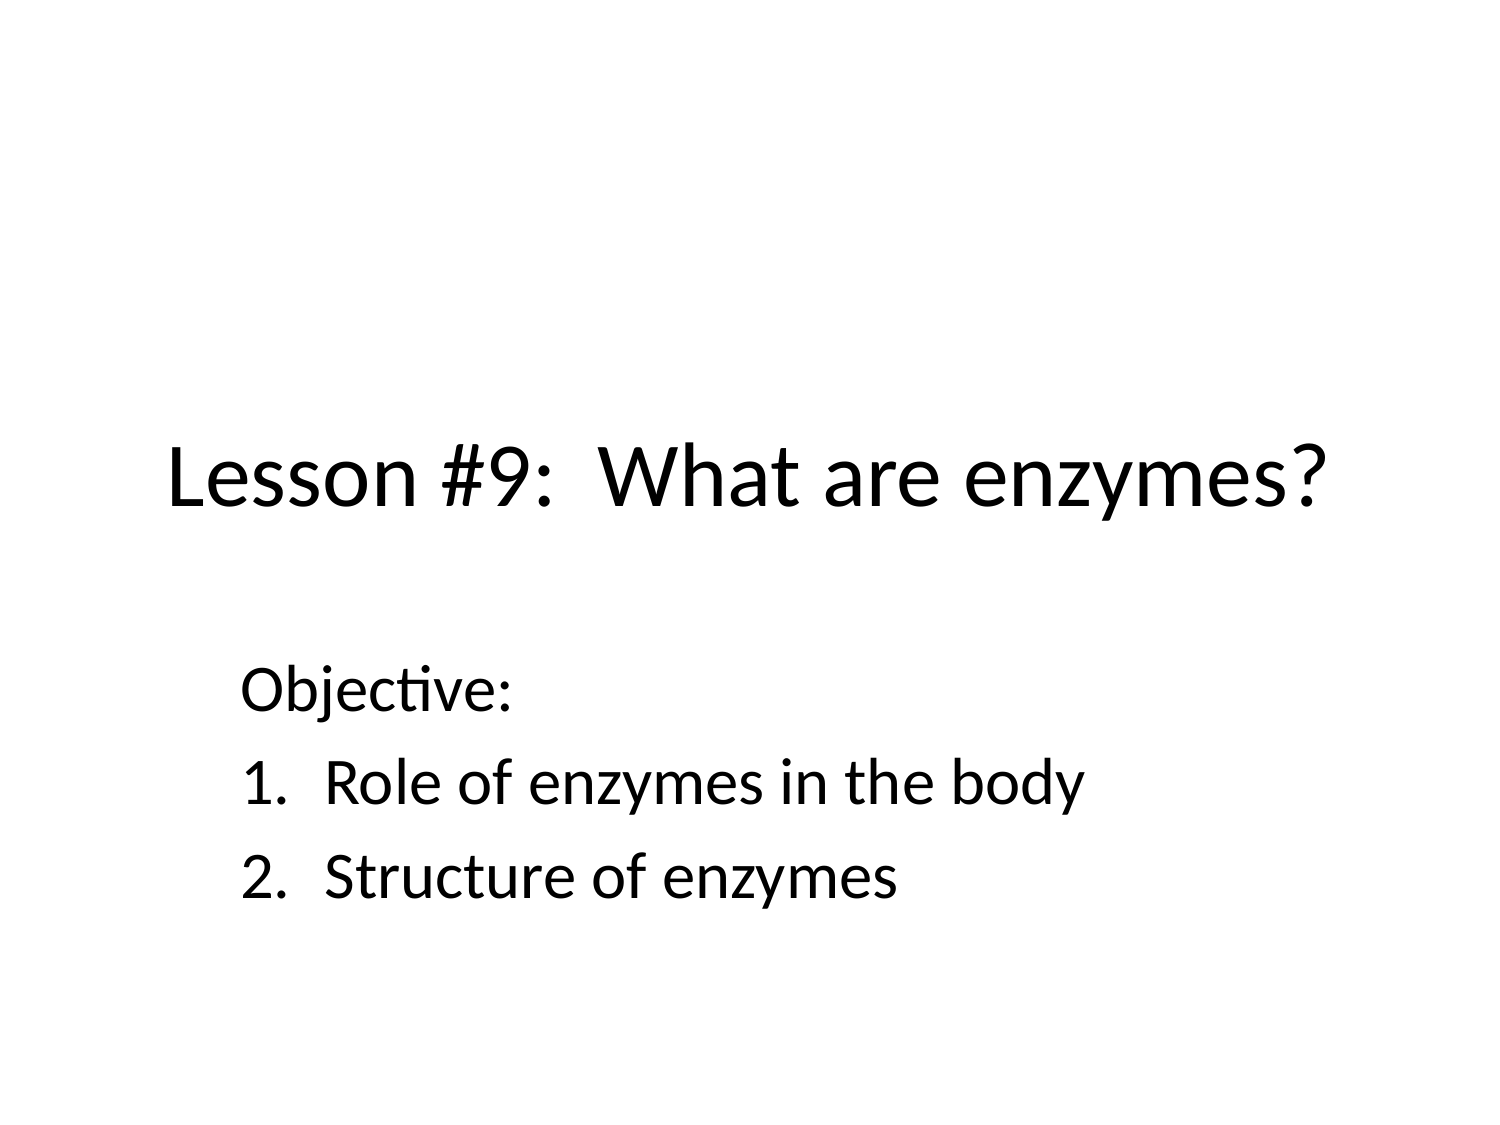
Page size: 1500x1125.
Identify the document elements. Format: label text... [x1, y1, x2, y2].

subtitle Objective: Role of enzymes in the body Structure of enzymes [225, 637, 1275, 925]
title Lesson #9: What are enzymes? [112, 349, 1388, 591]
